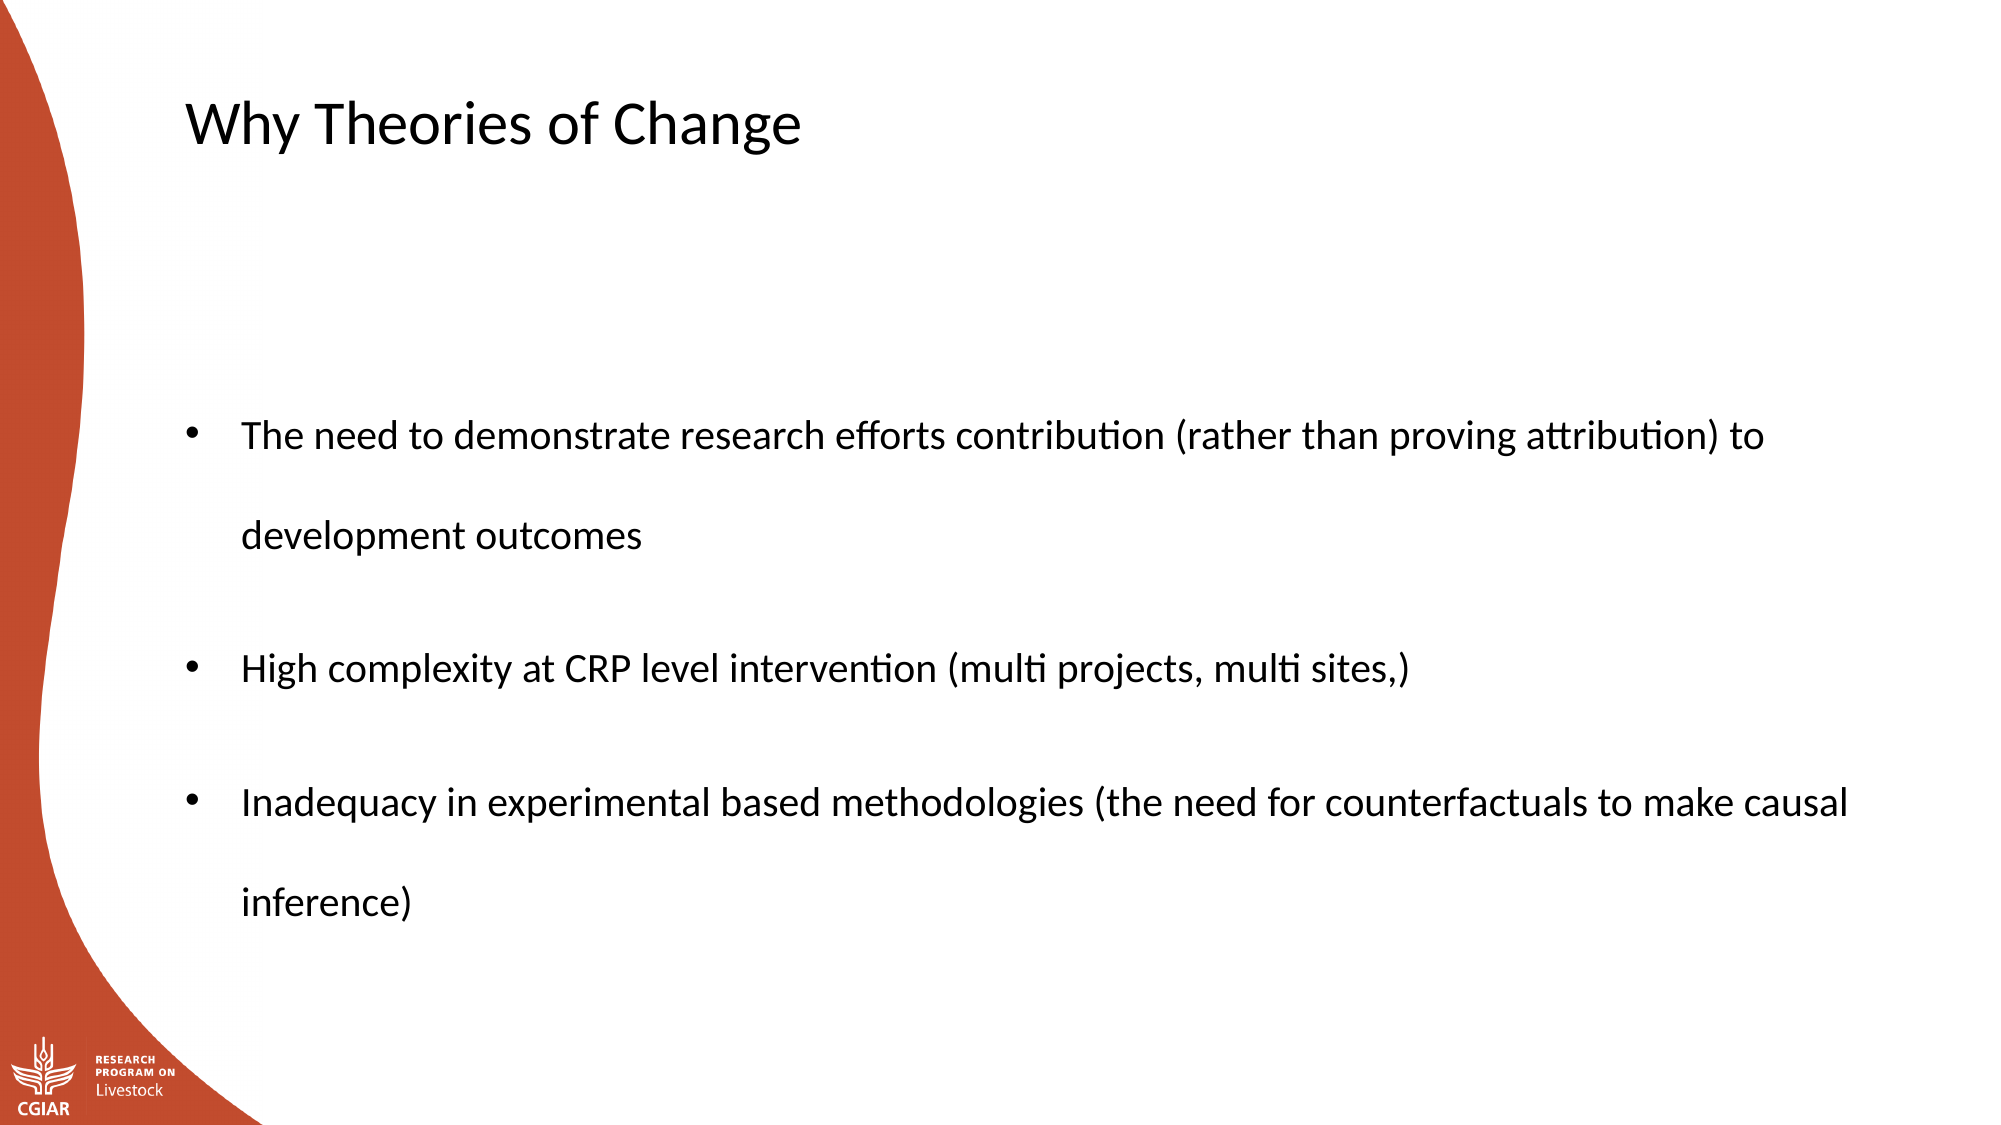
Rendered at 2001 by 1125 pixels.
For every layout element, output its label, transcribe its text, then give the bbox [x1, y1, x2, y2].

picture [0, 0, 263, 1125]
list Why Theories of Change [170, 75, 1900, 263]
list The need to demonstrate research efforts contribution (rather than proving attribution) to development outcomes High complexity at CRP level intervention (multi projects, multi sites,) Inadequacy in experimental based methodologies (the need for counterfactuals to make causal inference) [170, 350, 1883, 975]
